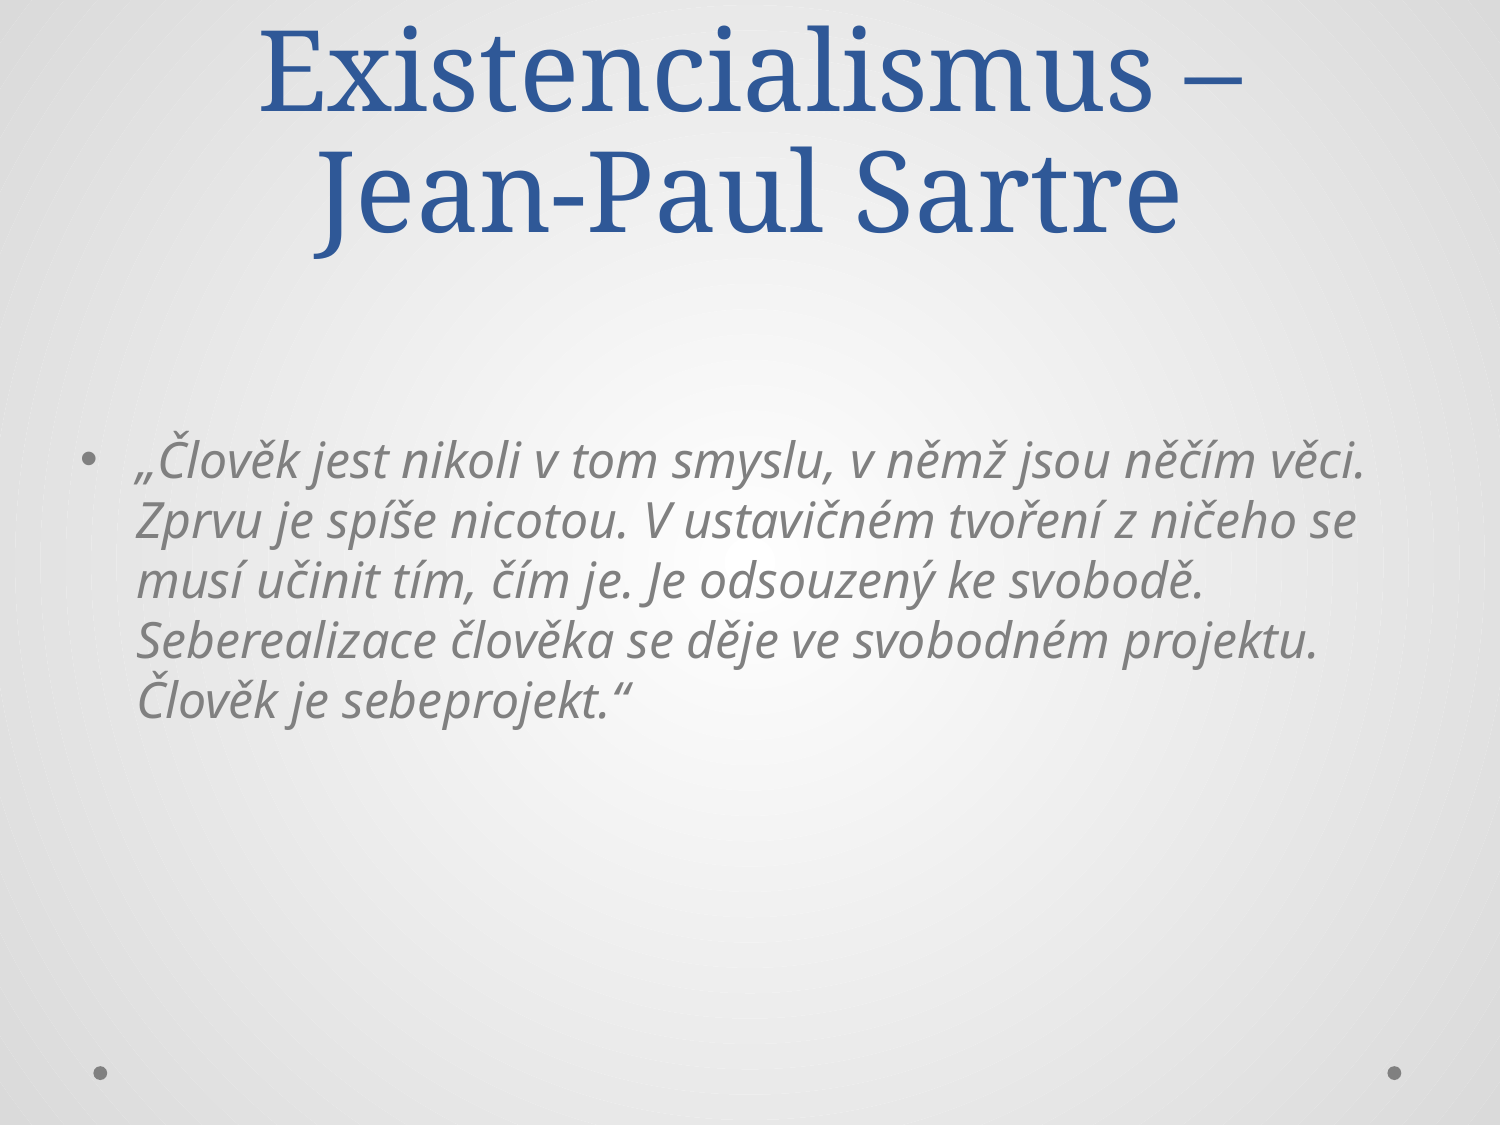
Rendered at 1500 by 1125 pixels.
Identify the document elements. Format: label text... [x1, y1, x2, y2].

title Existencialismus – Jean-Paul Sartre [75, 0, 1425, 263]
list „Člověk jest nikoli v tom smyslu, v němž jsou něčím věci. Zprvu je spíše nicotou. V ustavičném tvoření z ničeho se musí učinit tím, čím je. Je odsouzený ke svobodě. Seberealizace člověka se děje ve svobodném projektu. Člověk je sebeprojekt.“ [64, 420, 1425, 1005]
